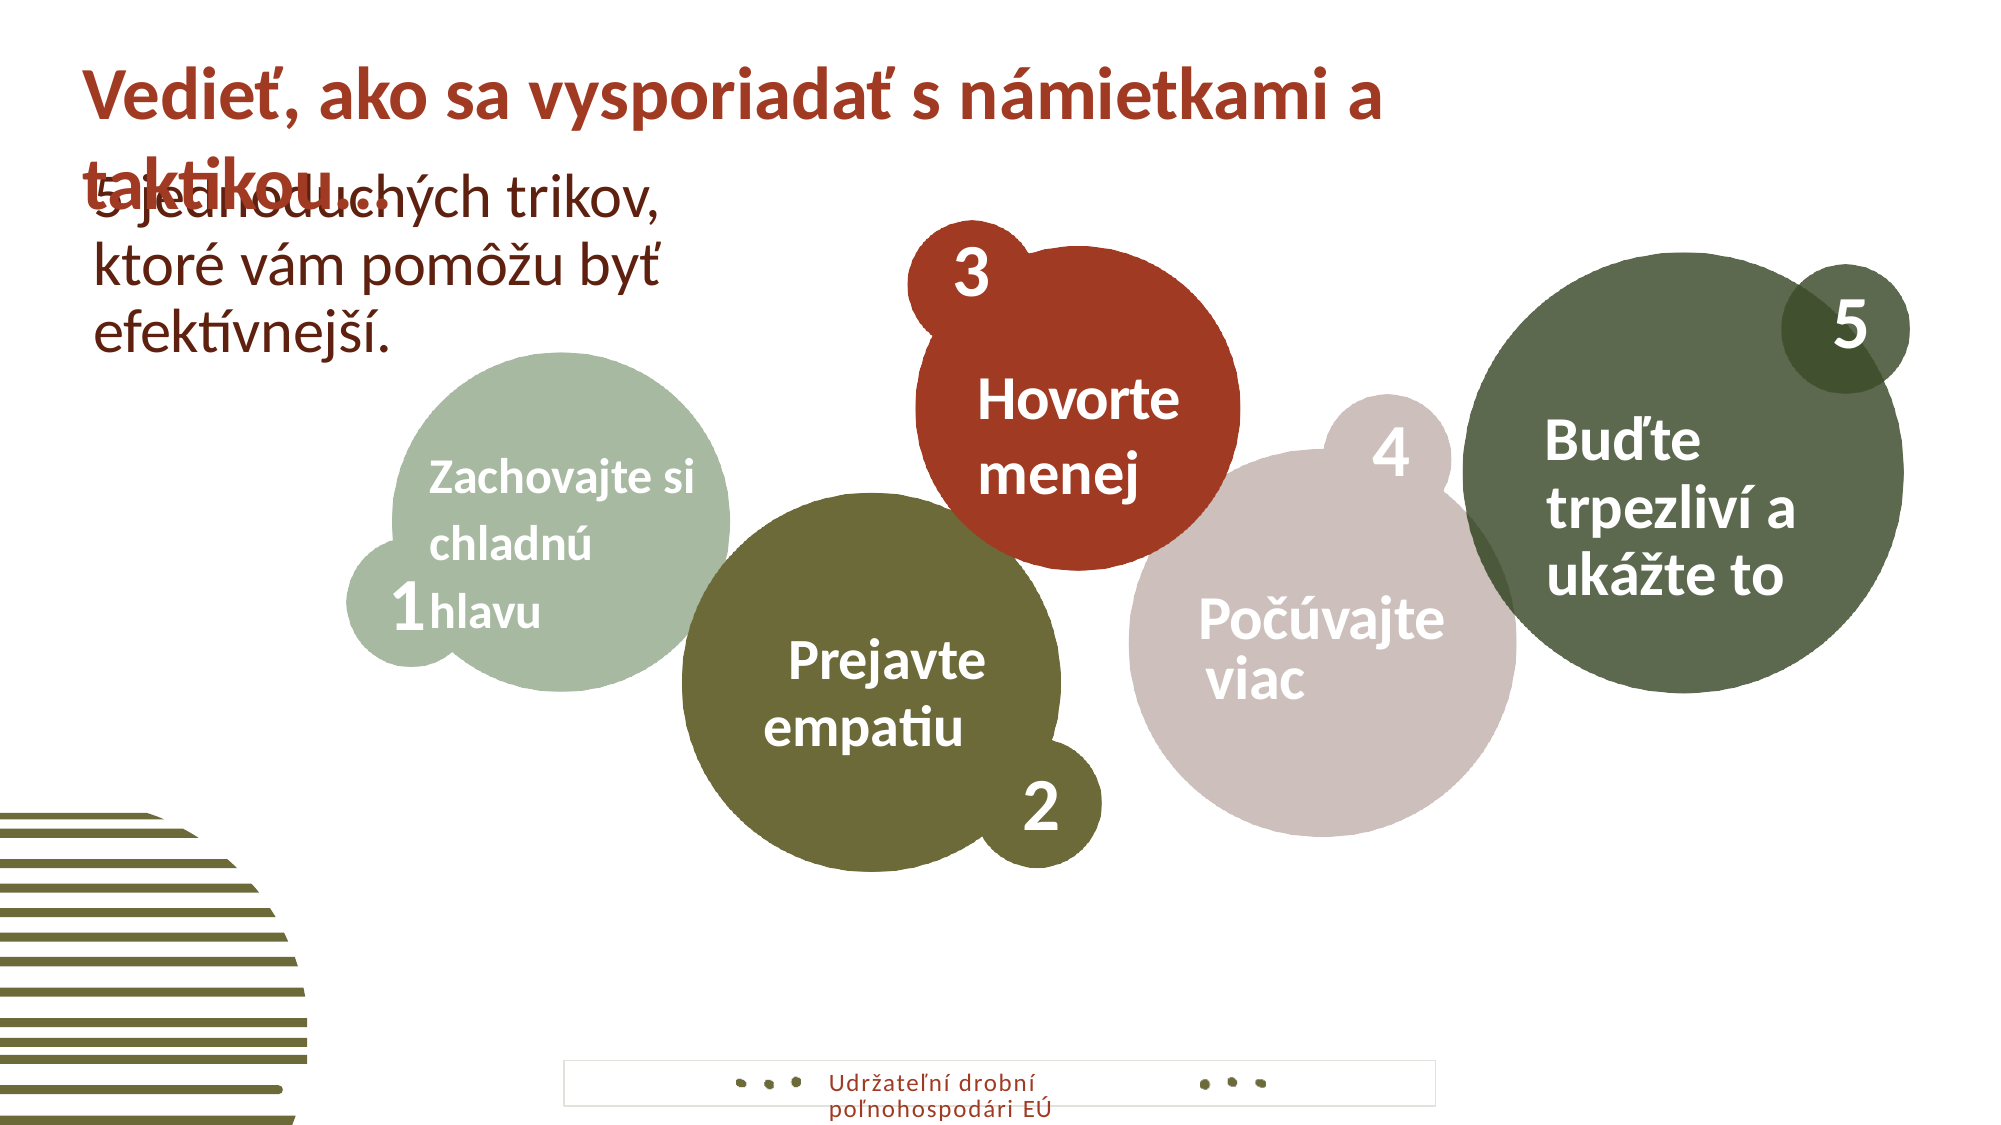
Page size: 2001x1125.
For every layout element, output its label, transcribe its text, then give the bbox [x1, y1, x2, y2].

text_box 5 jednoduchých trikov, ktoré vám pomôžu byť efektívnejší. [91, 233, 341, 366]
text_box [0, 812, 164, 820]
text_box [0, 932, 289, 942]
text_box [0, 1085, 283, 1095]
title Vedieť, ako sa vysporiadať s námietkami a taktikou... [80, 42, 1664, 233]
text_box [0, 859, 238, 869]
text_box [0, 956, 298, 967]
text_box [0, 1037, 308, 1047]
text_box [0, 883, 260, 893]
text_box [0, 908, 276, 918]
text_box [563, 1046, 1437, 1121]
text_box [0, 828, 199, 838]
text_box [0, 1115, 296, 1125]
text_box [0, 1054, 308, 1064]
picture [345, 219, 1910, 872]
text_box [0, 1018, 308, 1028]
text_box [0, 987, 306, 997]
